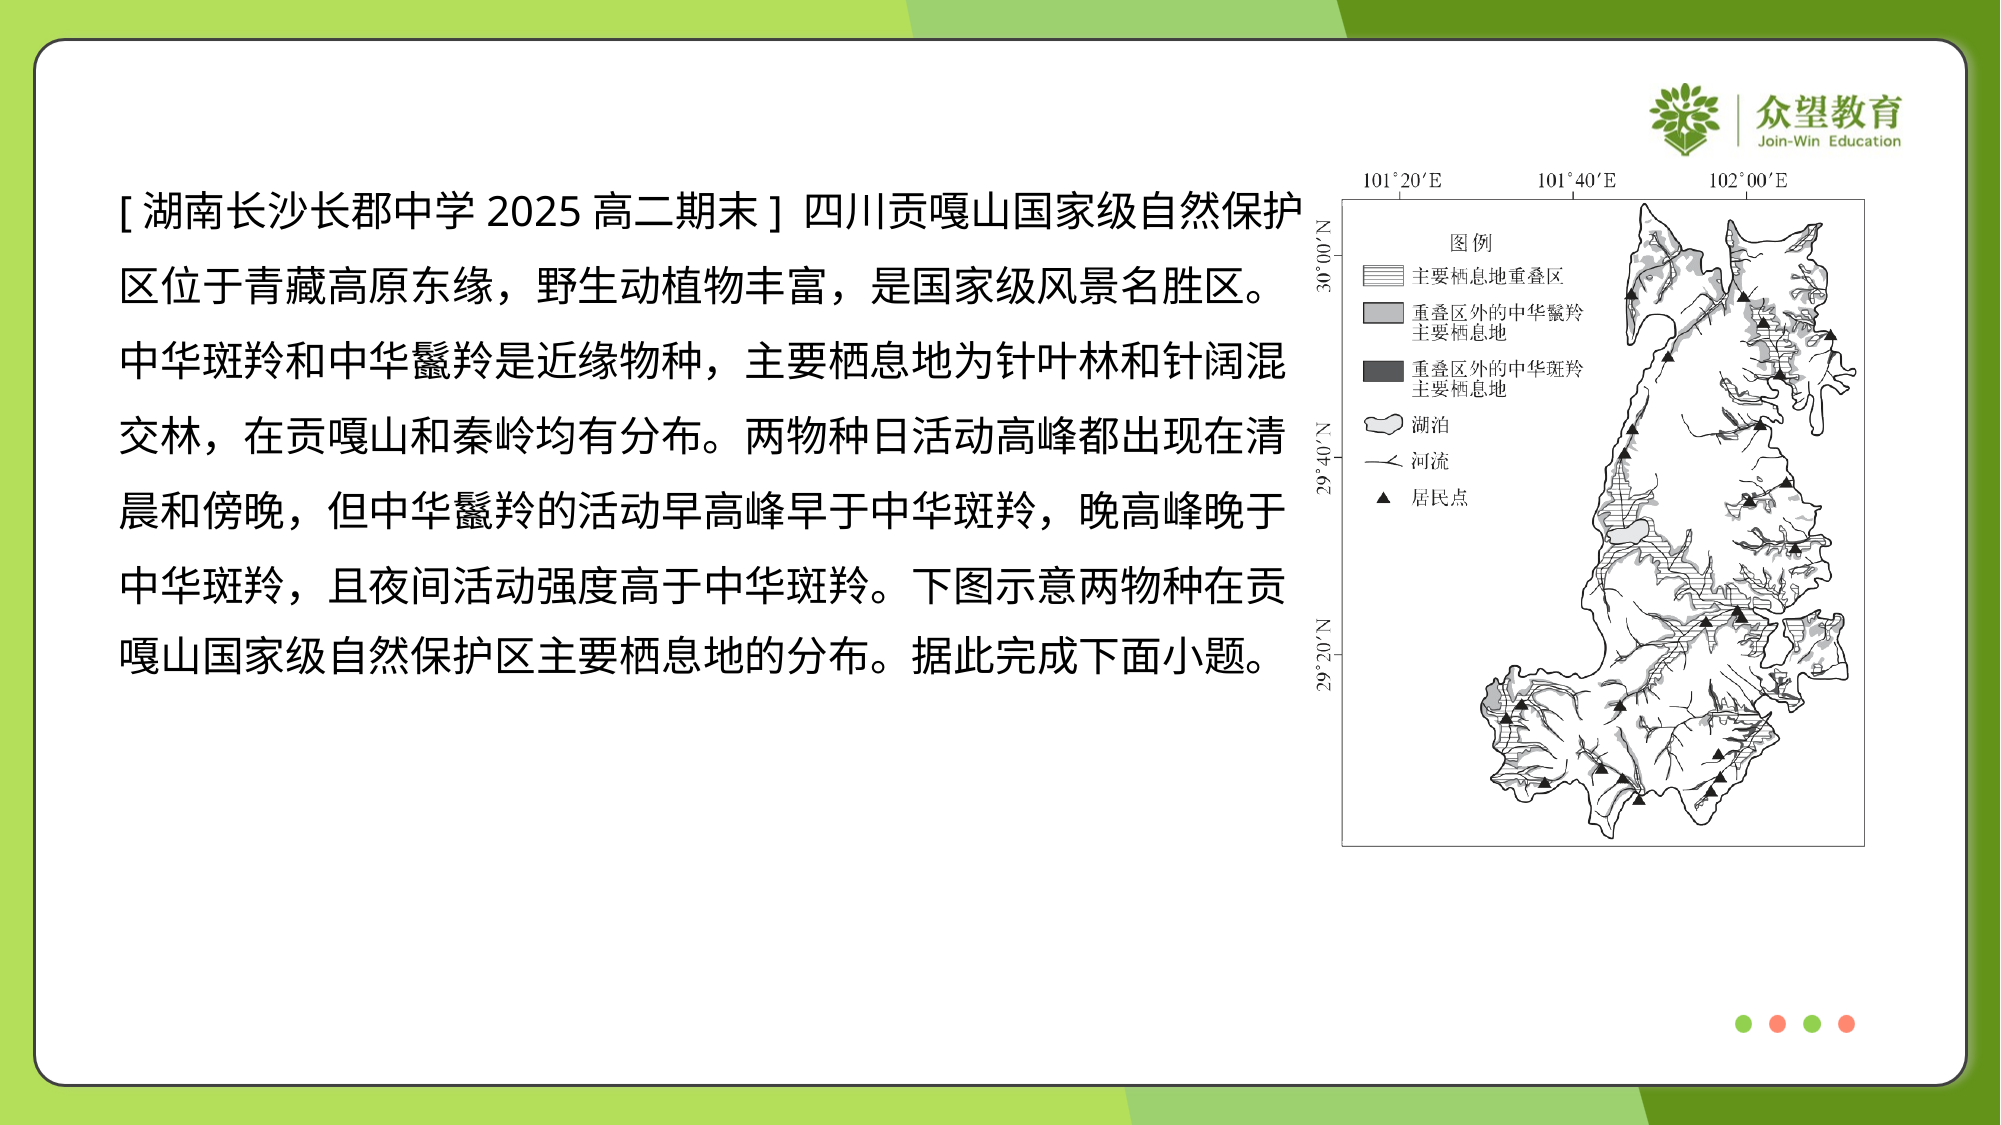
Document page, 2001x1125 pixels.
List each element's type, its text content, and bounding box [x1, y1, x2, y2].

text_box [湖南长沙长郡中学2025高二期末] 四川贡嘎山国家级自然保护 区位于青藏高原东缘，野生动植物丰富，是国家级风景名胜区。 中华斑羚和中华鬣羚是近缘物种，主要栖息地为针叶林和针阔混 交林，在贡嘎山和秦岭均有分布。两物种日活动高峰都出现在清 晨和傍晚，但中华鬣羚的活动早高峰早于中华斑羚，晚高峰晚于 中华斑羚，且夜间活动强度高于中华斑羚。下图示意两物种在贡 嘎山国家级自然保护区主要栖息地的分布。据此完成下面小题。 [118, 159, 1304, 673]
picture [0, 0, 2000, 1125]
